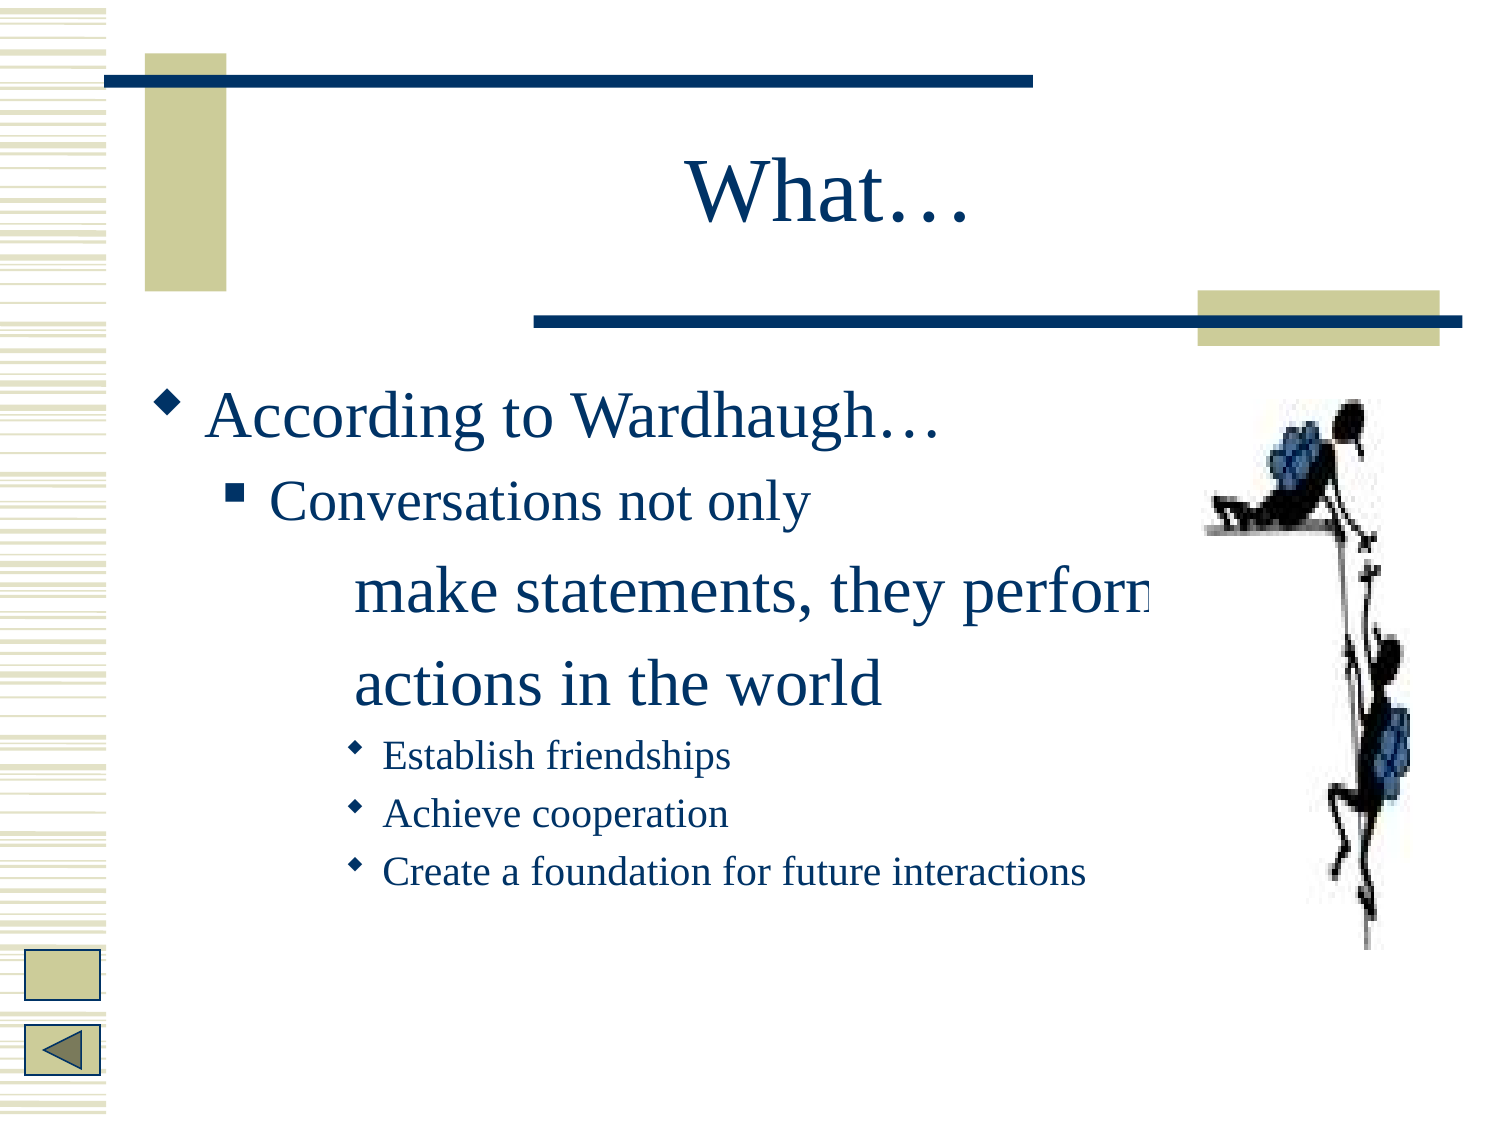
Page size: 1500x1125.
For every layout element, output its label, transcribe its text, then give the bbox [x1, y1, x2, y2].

text_box [24, 950, 100, 1001]
text_box [24, 1025, 100, 1076]
title What… [224, 99, 1436, 288]
picture [1149, 399, 1463, 951]
list According to Wardhaugh… Conversations not only make statements, they perform actions in the world Establish friendships Achieve cooperation Create a foundation for future interactions [132, 363, 1439, 1001]
